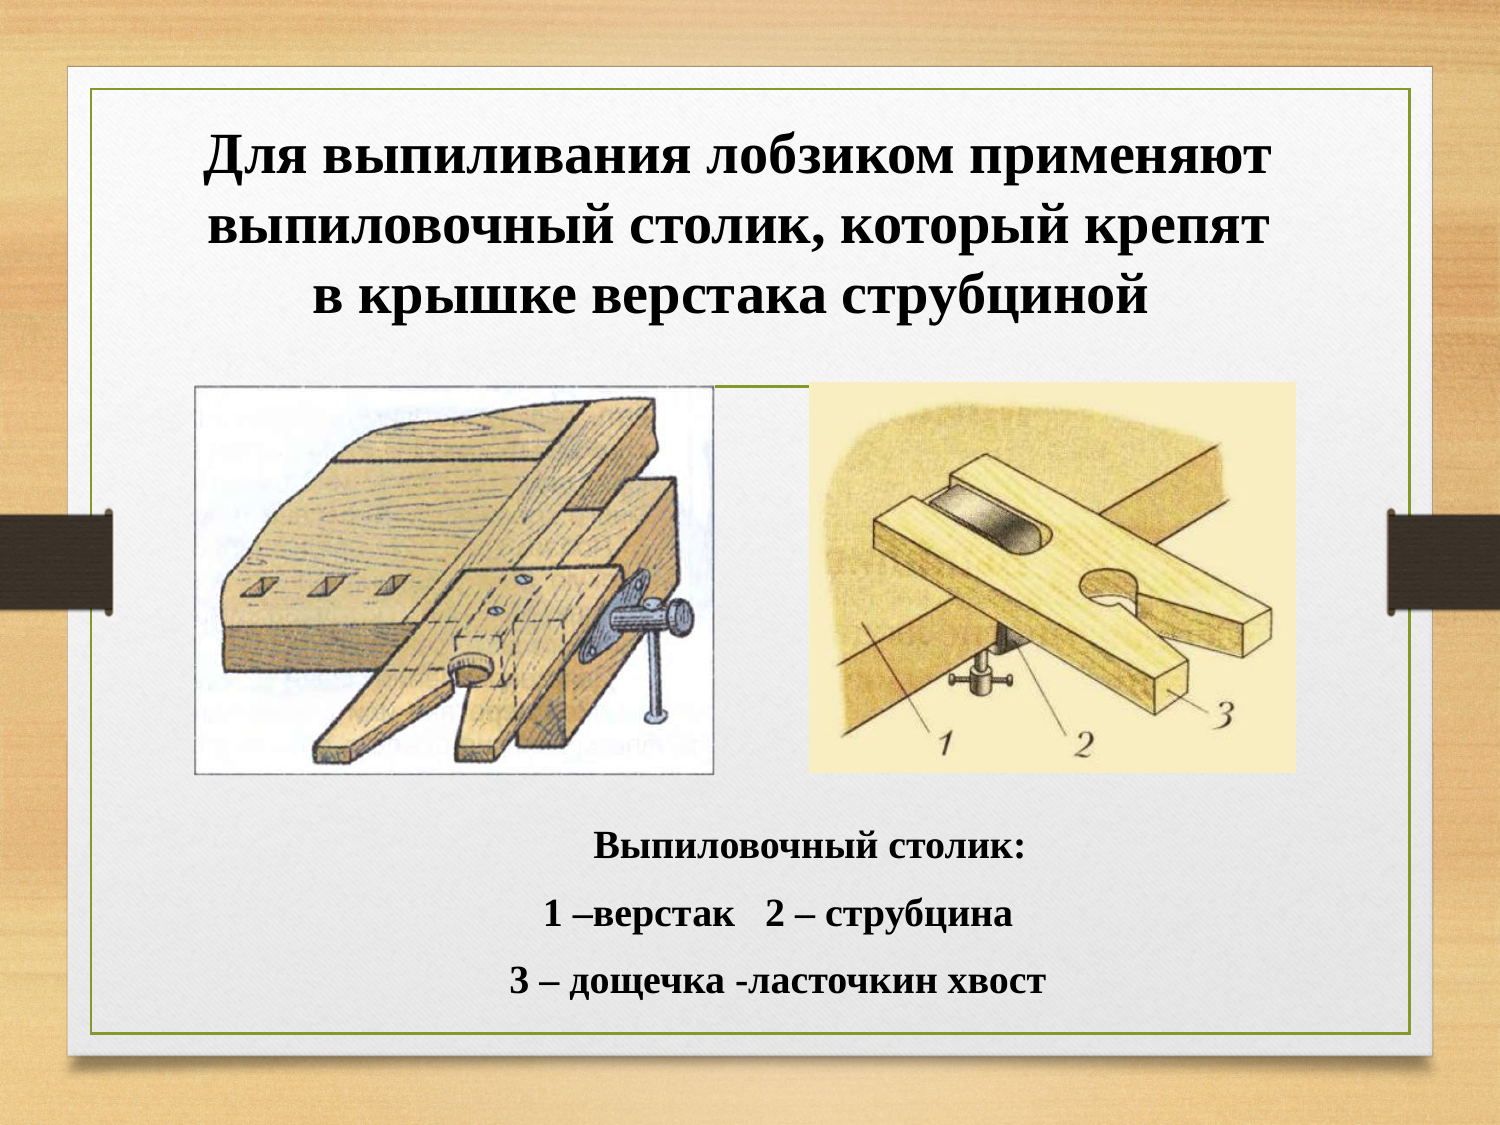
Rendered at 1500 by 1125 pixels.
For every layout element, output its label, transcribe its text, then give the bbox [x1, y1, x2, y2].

list Выпиловочный столик: 1 –верстак 2 – струбцина 3 – дощечка -ласточкин хвост [63, 810, 1414, 1012]
picture [0, 0, 1500, 1125]
title Для выпиливания лобзиком применяют выпиловочный столик, который крепят в крышке верстака струбциной [141, 150, 1335, 291]
